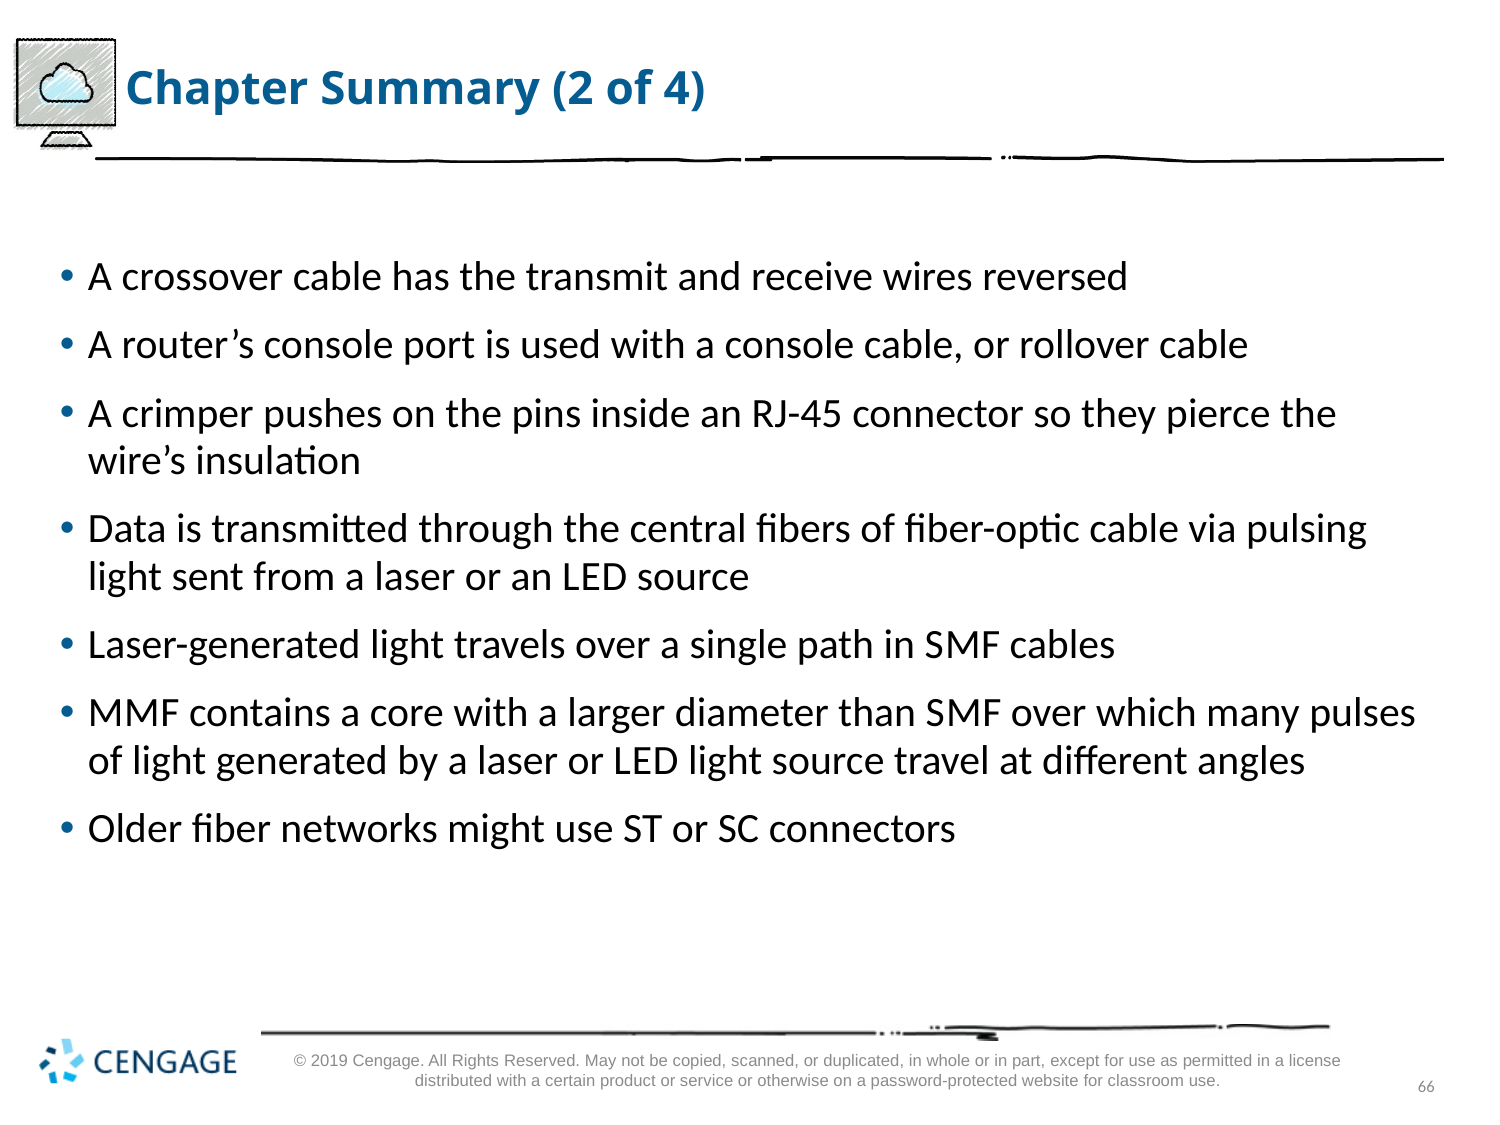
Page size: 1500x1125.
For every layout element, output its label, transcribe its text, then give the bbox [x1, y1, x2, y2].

picture [19, 1025, 249, 1096]
title Chapter Summary (2 of 4) [125, 66, 1442, 116]
picture [261, 1024, 1331, 1041]
picture [95, 155, 1444, 163]
footer © 2019 Cengage. All Rights Reserved. May not be copied, scanned, or duplicated, in whole or in part, except for use as permitted in a license distributed with a certain product or service or otherwise on a password-protected website for classroom use. [262, 1050, 1375, 1091]
list A crossover cable has the transmit and receive wires reversed A router’s console port is used with a console cable, or rollover cable A crimper pushes on the pins inside an RJ-45 connector so they pierce the wire’s insulation Data is transmitted through the central fibers of fiber-optic cable via pulsing light sent from a laser or an L E D source Laser-generated light travels over a single path in S M F cables M M F contains a core with a larger diameter than S M F over which many pulses of light generated by a laser or L E D light source travel at different angles Older fiber networks might use ST or SC connectors [59, 252, 1441, 859]
picture [13, 36, 117, 151]
